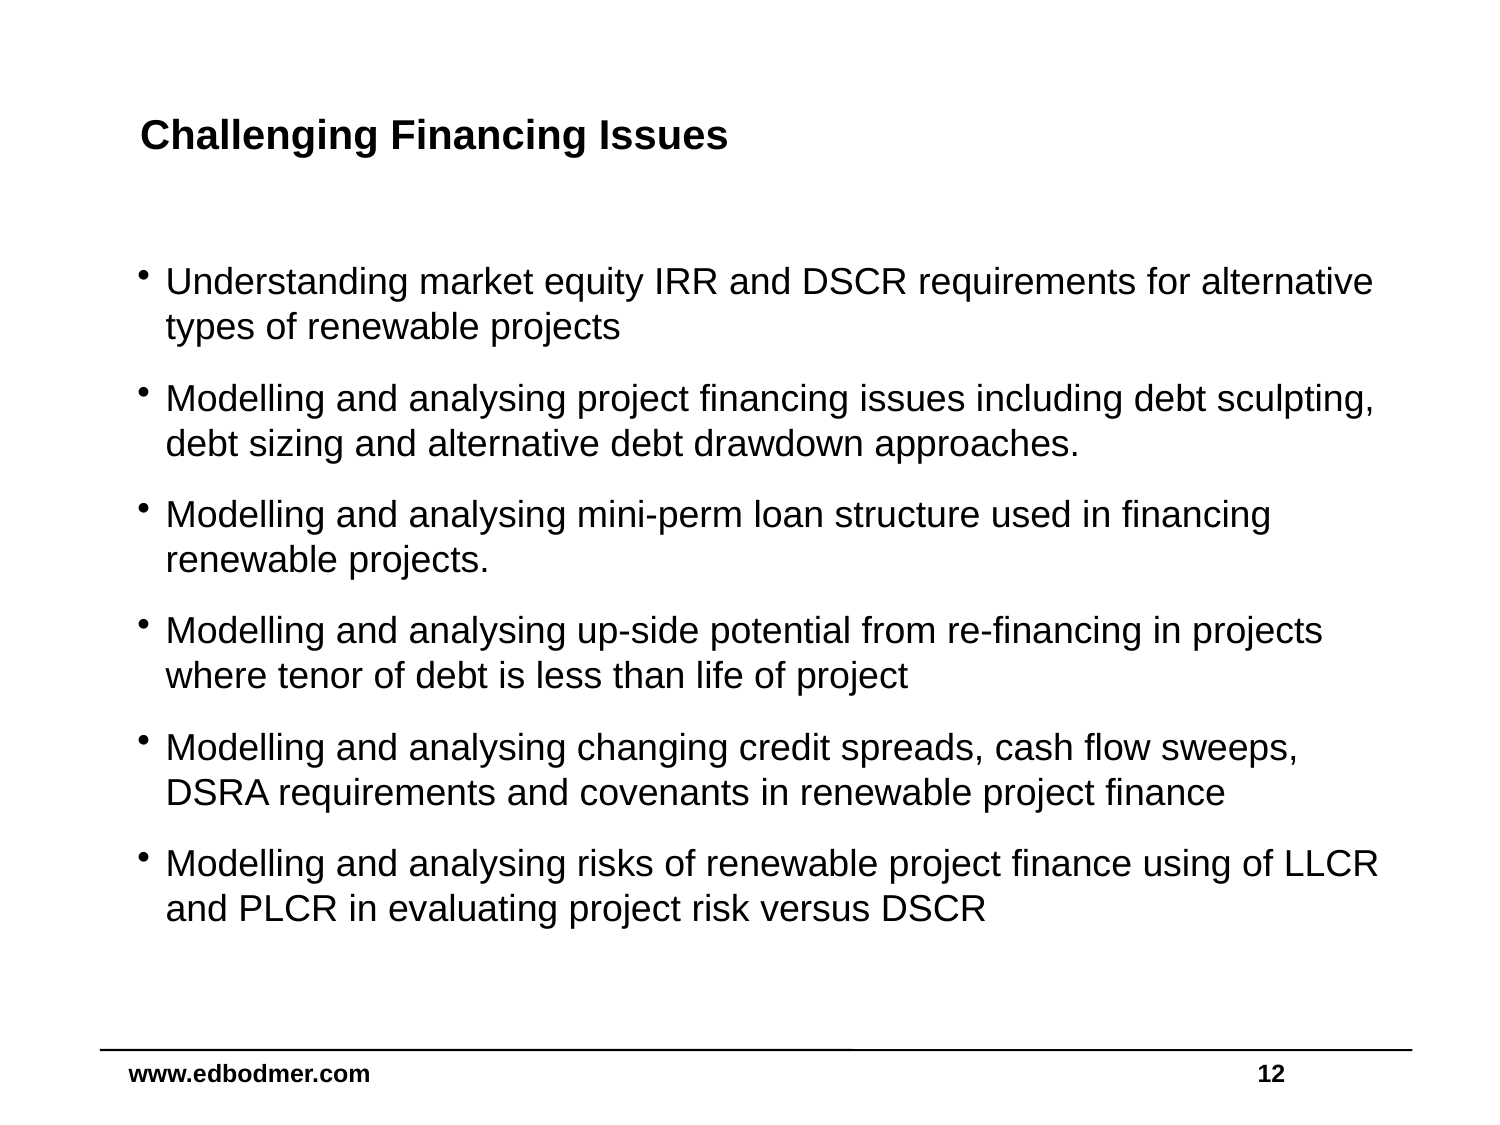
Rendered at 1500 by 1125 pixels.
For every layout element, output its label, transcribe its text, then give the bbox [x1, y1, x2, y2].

list Understanding market equity IRR and DSCR requirements for alternative types of renewable projects Modelling and analysing project financing issues including debt sculpting, debt sizing and alternative debt drawdown approaches. Modelling and analysing mini-perm loan structure used in financing renewable projects. Modelling and analysing up-side potential from re-financing in projects where tenor of debt is less than life of project Modelling and analysing changing credit spreads, cash flow sweeps, DSRA requirements and covenants in renewable project finance Modelling and analysing risks of renewable project finance using of LLCR and PLCR in evaluating project risk versus DSCR [112, 249, 1401, 1013]
title Challenging Financing Issues [124, 99, 1288, 226]
